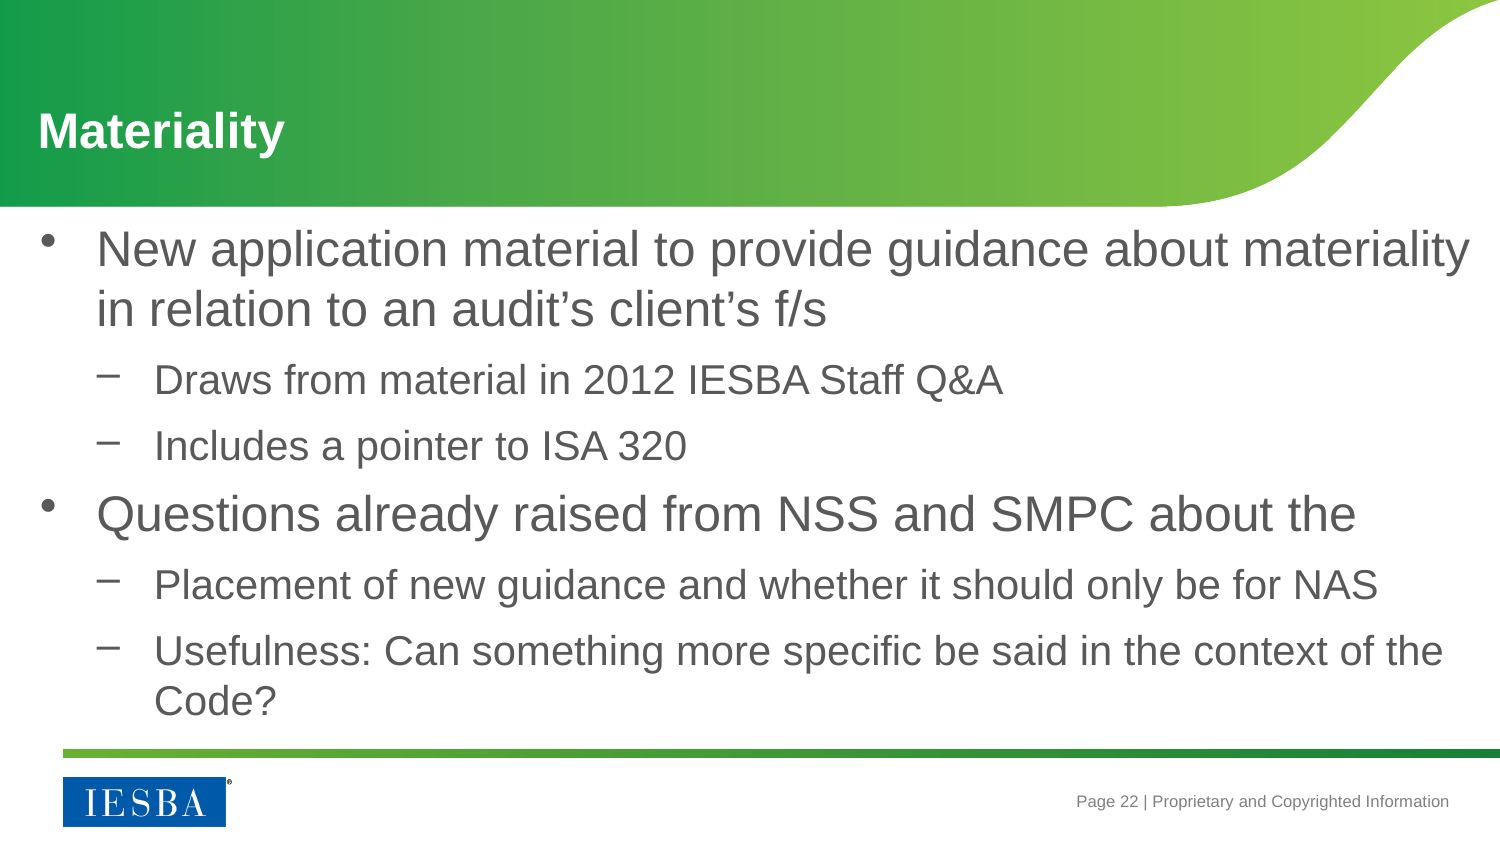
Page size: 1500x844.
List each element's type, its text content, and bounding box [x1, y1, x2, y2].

list New application material to provide guidance about materiality in relation to an audit’s client’s f/s Draws from material in 2012 IESBA Staff Q&A Includes a pointer to ISA 320 Questions already raised from NSS and SMPC about the Placement of new guidance and whether it should only be for NAS Usefulness: Can something more specific be said in the context of the Code? [24, 209, 1488, 736]
title Materiality [37, 95, 1313, 161]
picture [63, 777, 232, 827]
picture [0, 0, 1500, 207]
